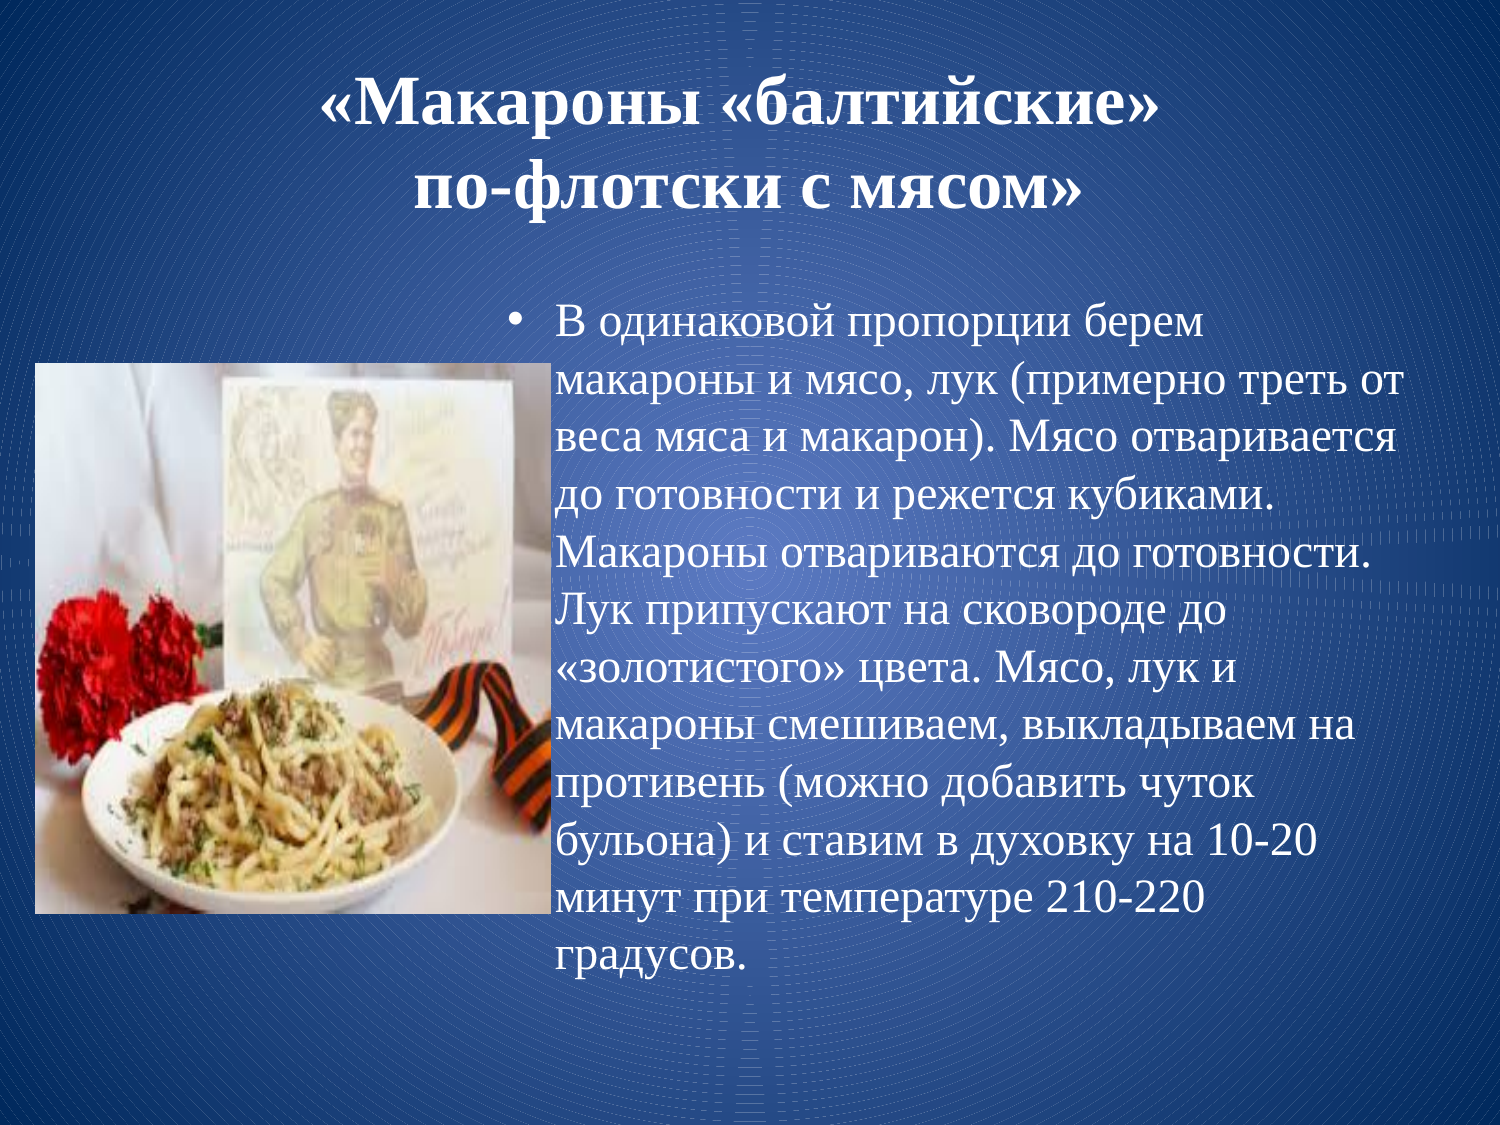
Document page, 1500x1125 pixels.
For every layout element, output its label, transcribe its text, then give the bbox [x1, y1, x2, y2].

title «Макароны «балтийские» по-флотски с мясом» [75, 45, 1425, 317]
list В одинаковой пропорции берем макароны и мясо, лук (примерно треть от веса мяса и макарон). Мясо отваривается до готовности и режется кубиками. Макароны отвариваются до готовности. Лук припускают на сковороде до «золотистого» цвета. Мясо, лук и макароны смешиваем, выкладываем на противень (можно добавить чуток бульона) и ставим в духовку на 10-20 минут при температуре 210-220 градусов. [492, 281, 1425, 1005]
picture [34, 363, 551, 915]
